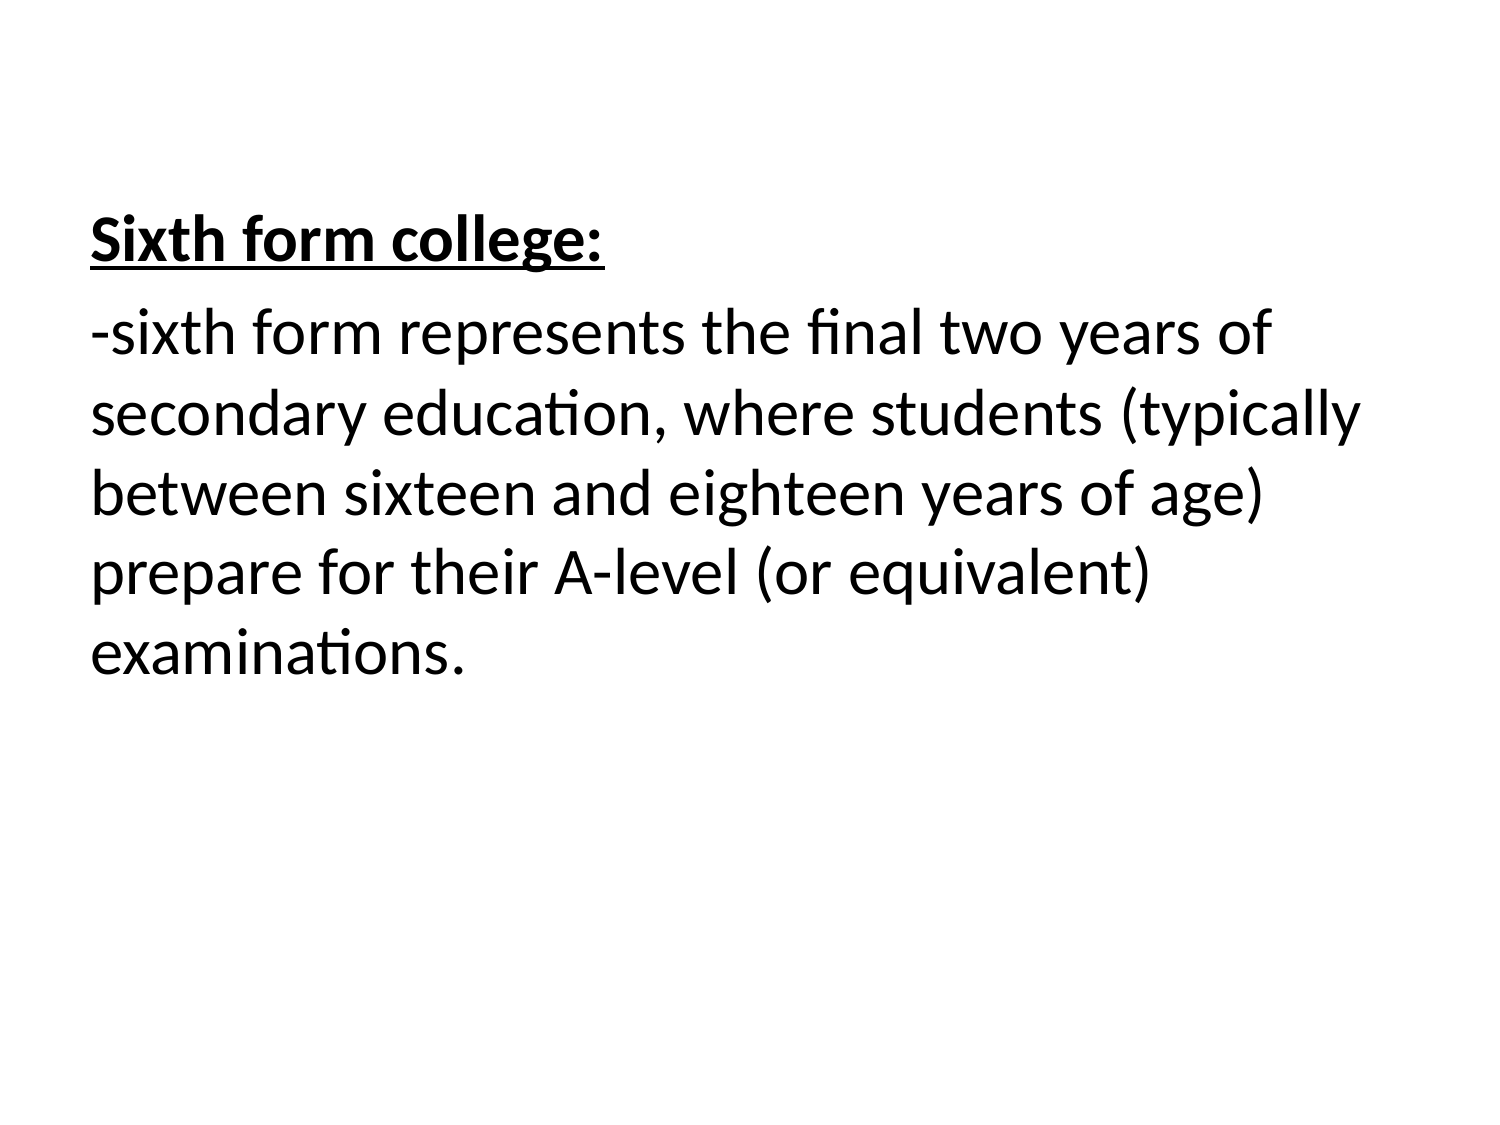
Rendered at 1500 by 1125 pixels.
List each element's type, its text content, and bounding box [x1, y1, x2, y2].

list Sixth form college: -sixth form represents the final two years of secondary education, where students (typically between sixteen and eighteen years of age) prepare for their A-level (or equivalent) examinations. [75, 187, 1425, 1005]
